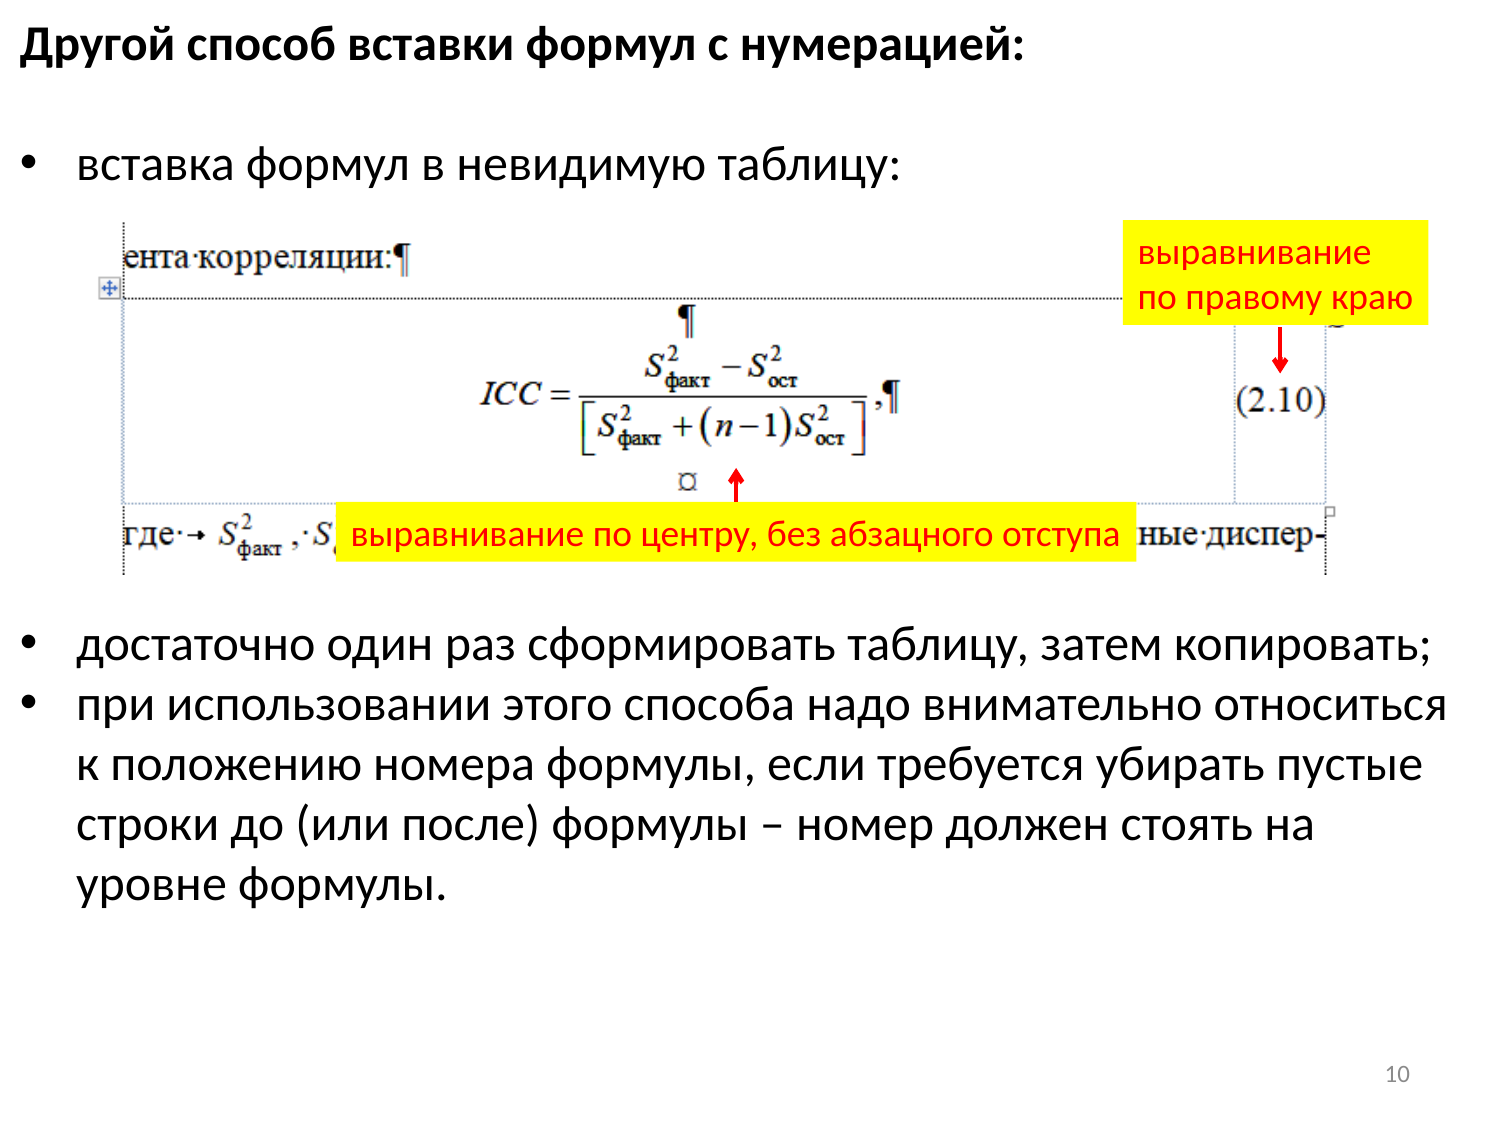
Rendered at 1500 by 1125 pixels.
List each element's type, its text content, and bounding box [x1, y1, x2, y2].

text_box Другой способ вставки формул с нумерацией: вставка формул в невидимую таблицу: достаточно один раз сформировать таблицу, затем копировать; при использовании этого способа надо внимательно относиться к положению номера формулы, если требуется убирать пустые строки до (или после) формулы – номер должен стоять на уровне формулы. [5, 3, 1469, 1039]
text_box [76, 219, 1436, 575]
slide_number 10 [1074, 1042, 1425, 1103]
